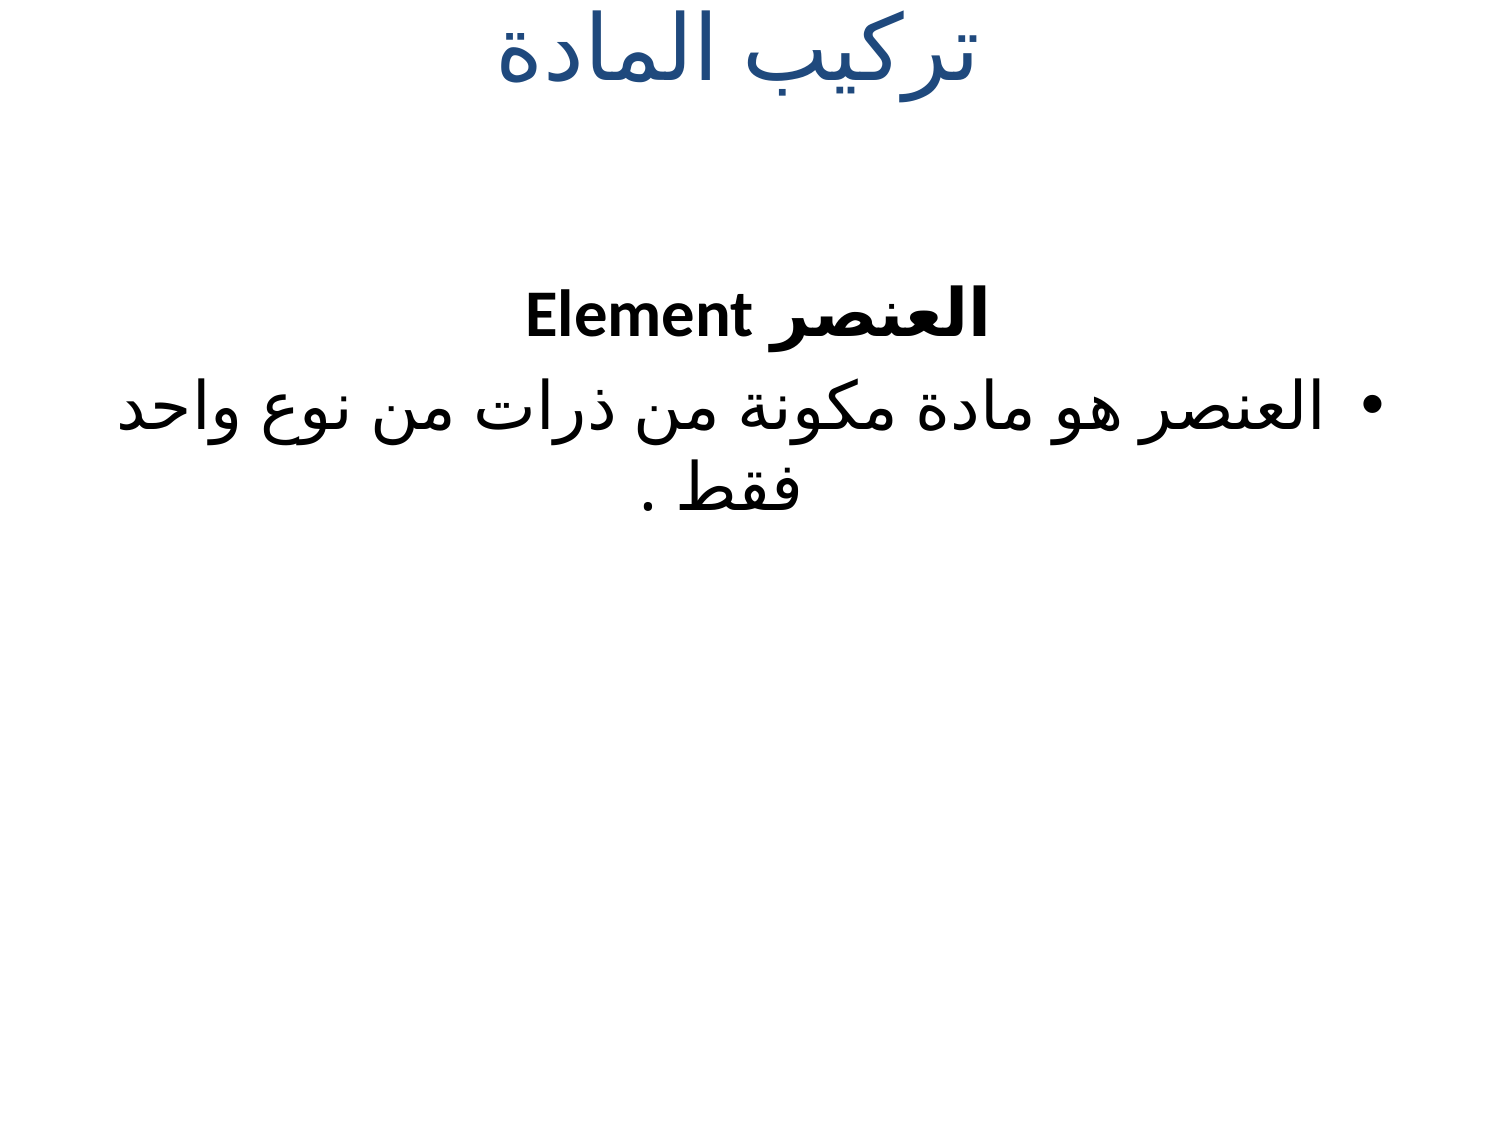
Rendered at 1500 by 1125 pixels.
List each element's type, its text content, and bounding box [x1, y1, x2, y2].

list العنصر Element العنصر هو مادة مكونة من ذرات من نوع واحد فقط . [75, 262, 1425, 1005]
title تركيب المادة [75, 0, 1425, 138]
